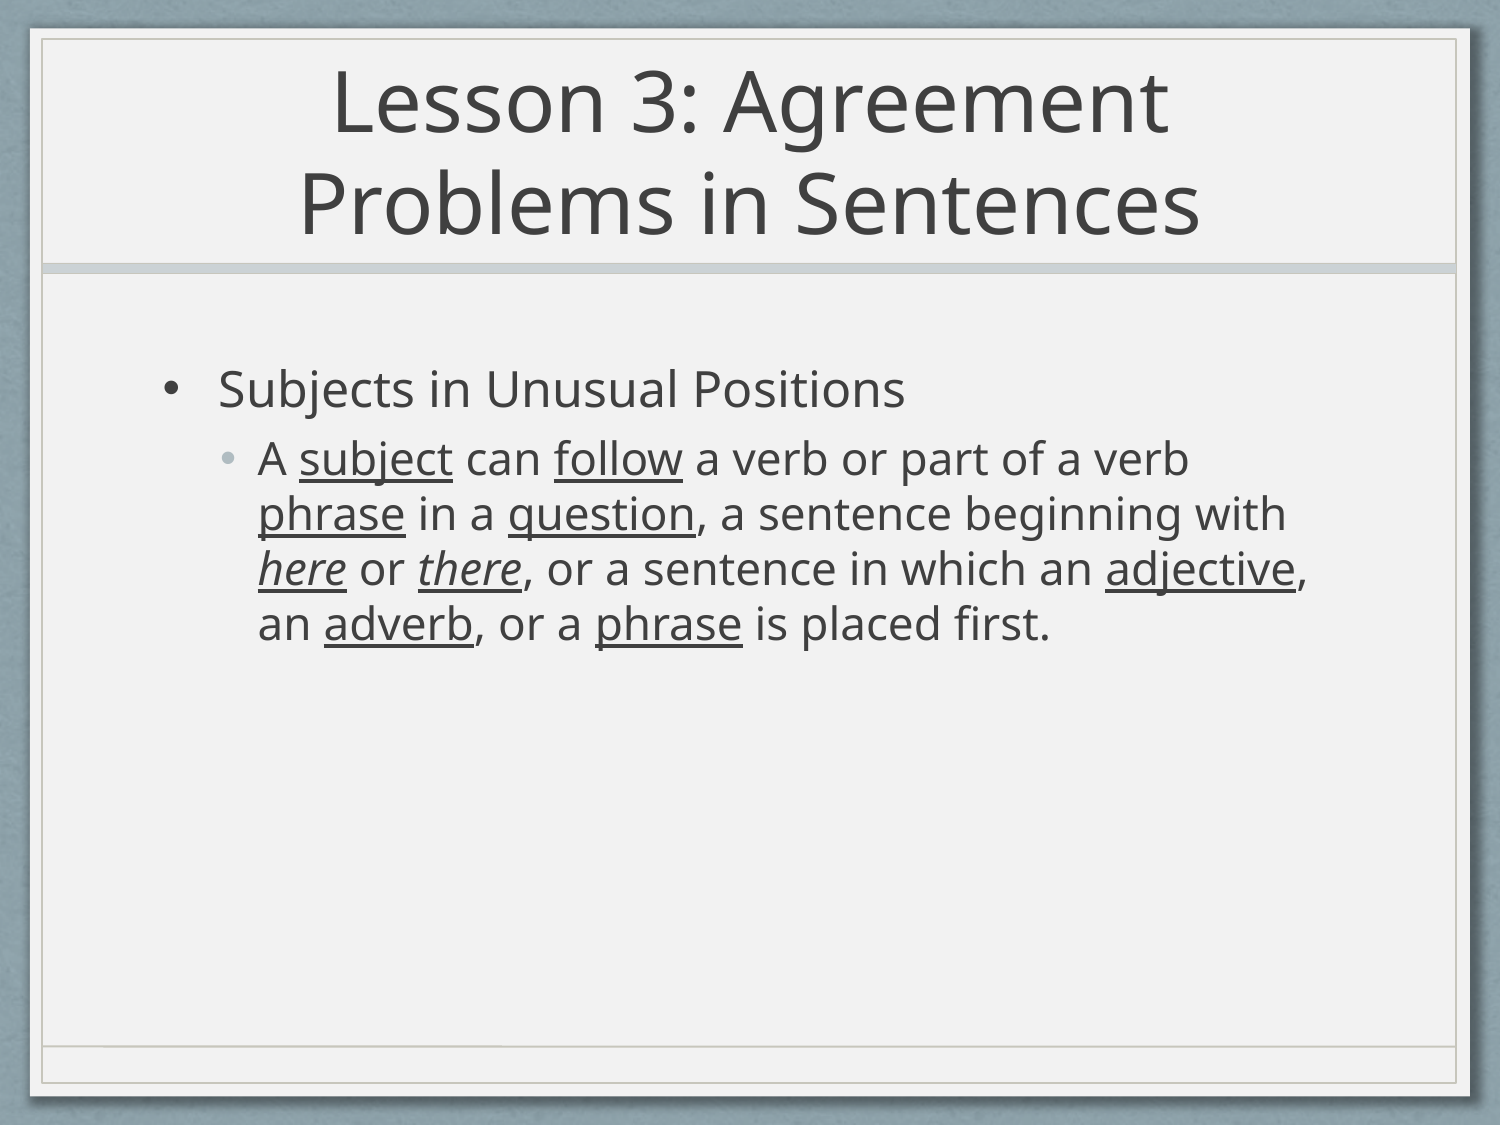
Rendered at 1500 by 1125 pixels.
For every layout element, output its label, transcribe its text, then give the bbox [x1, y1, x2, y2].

list Subjects in Unusual Positions A subject can follow a verb or part of a verb phrase in a question, a sentence beginning with here or there, or a sentence in which an adjective, an adverb, or a phrase is placed first. [147, 350, 1353, 995]
title Lesson 3: Agreement Problems in Sentences [147, 40, 1353, 260]
